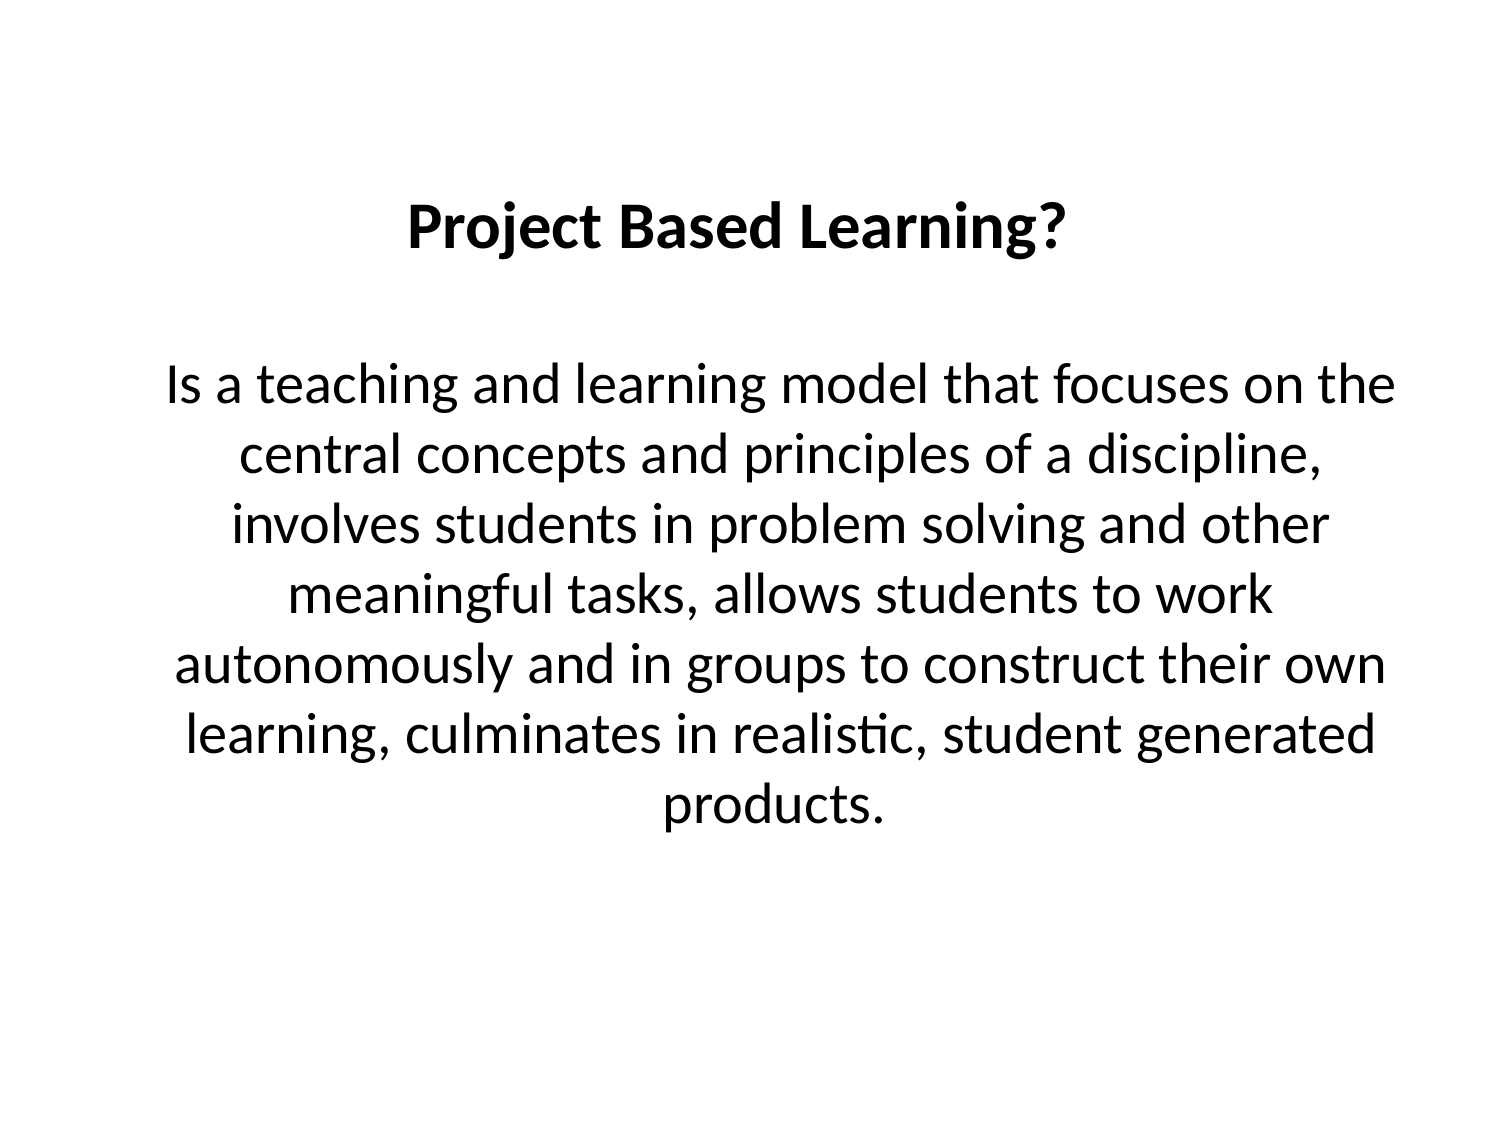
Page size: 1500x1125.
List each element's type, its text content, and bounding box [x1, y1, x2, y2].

text_box Is a teaching and learning model that focuses on the central concepts and principles of a discipline, involves students in problem solving and other meaningful tasks, allows students to work autonomously and in groups to construct their own learning, culminates in realistic, student generated products. [137, 337, 1425, 912]
text_box Project Based Learning? [392, 174, 1085, 270]
